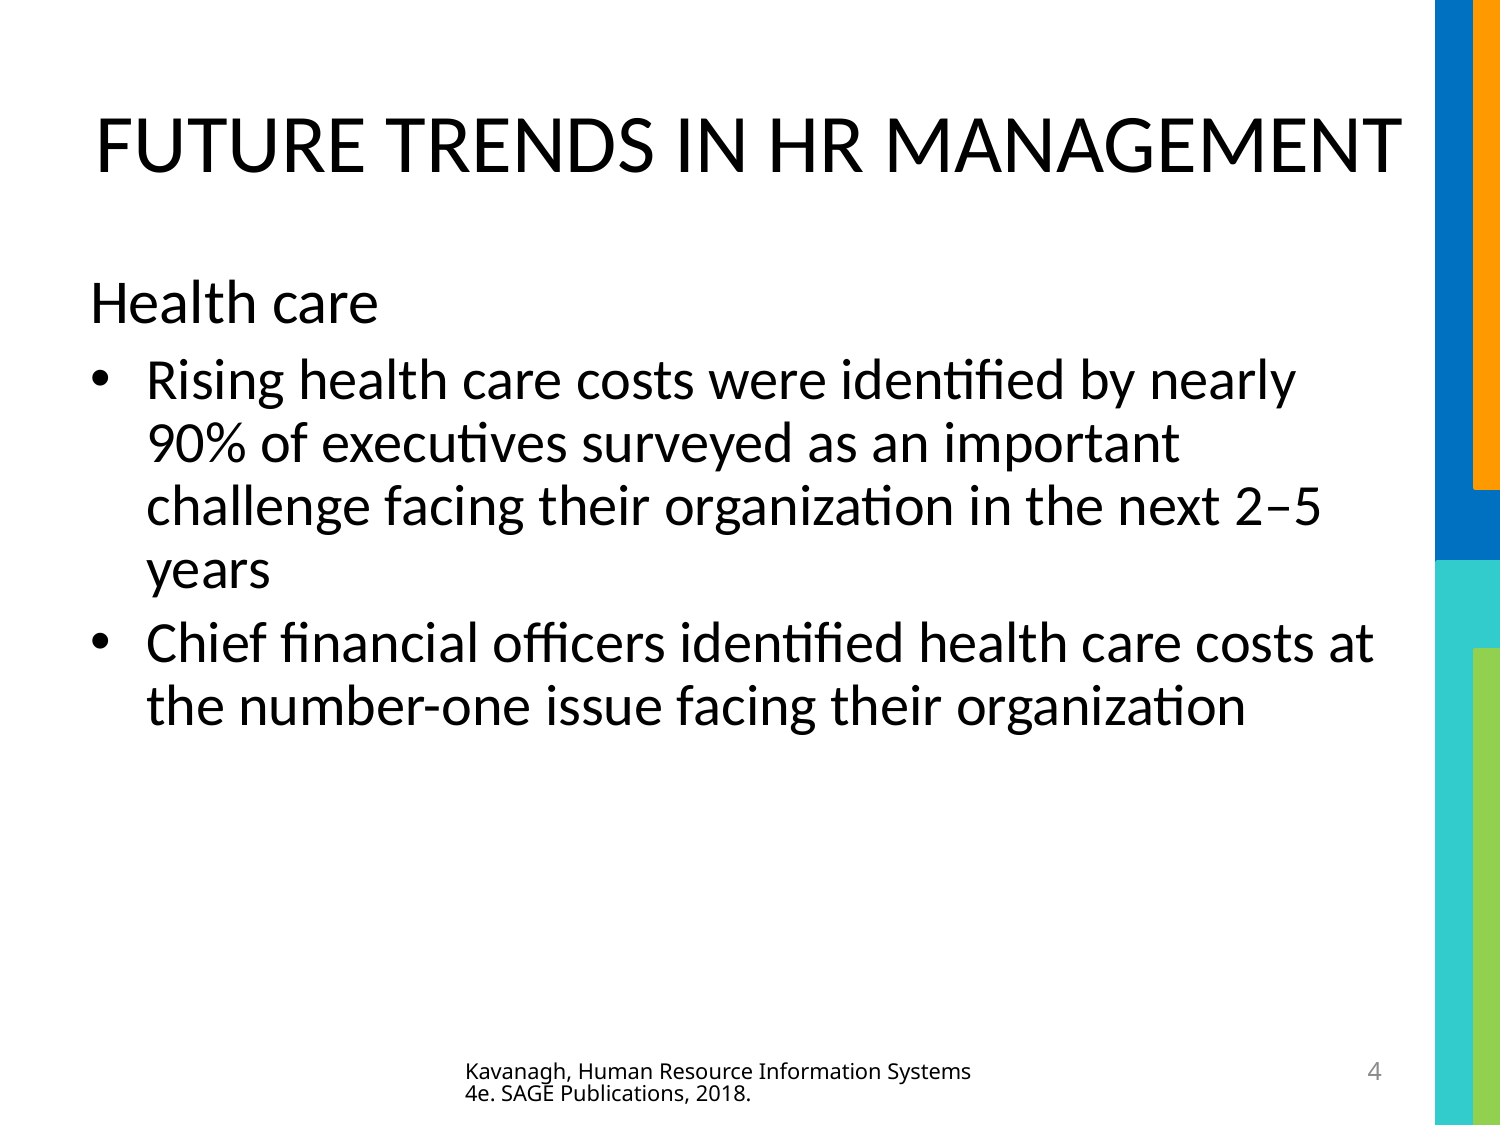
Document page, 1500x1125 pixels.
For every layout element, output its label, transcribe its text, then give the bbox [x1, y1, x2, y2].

footer Kavanagh, Human Resource Information Systems 4e. SAGE Publications, 2018. [450, 1042, 1004, 1103]
title FUTURE TRENDS IN HR MANAGEMENT [75, 45, 1425, 233]
list Health care Rising health care costs were identified by nearly 90% of executives surveyed as an important challenge facing their organization in the next 2–5 years Chief financial officers identified health care costs at the number-one issue facing their organization [75, 262, 1425, 1005]
slide_number 4 [1059, 1042, 1397, 1103]
